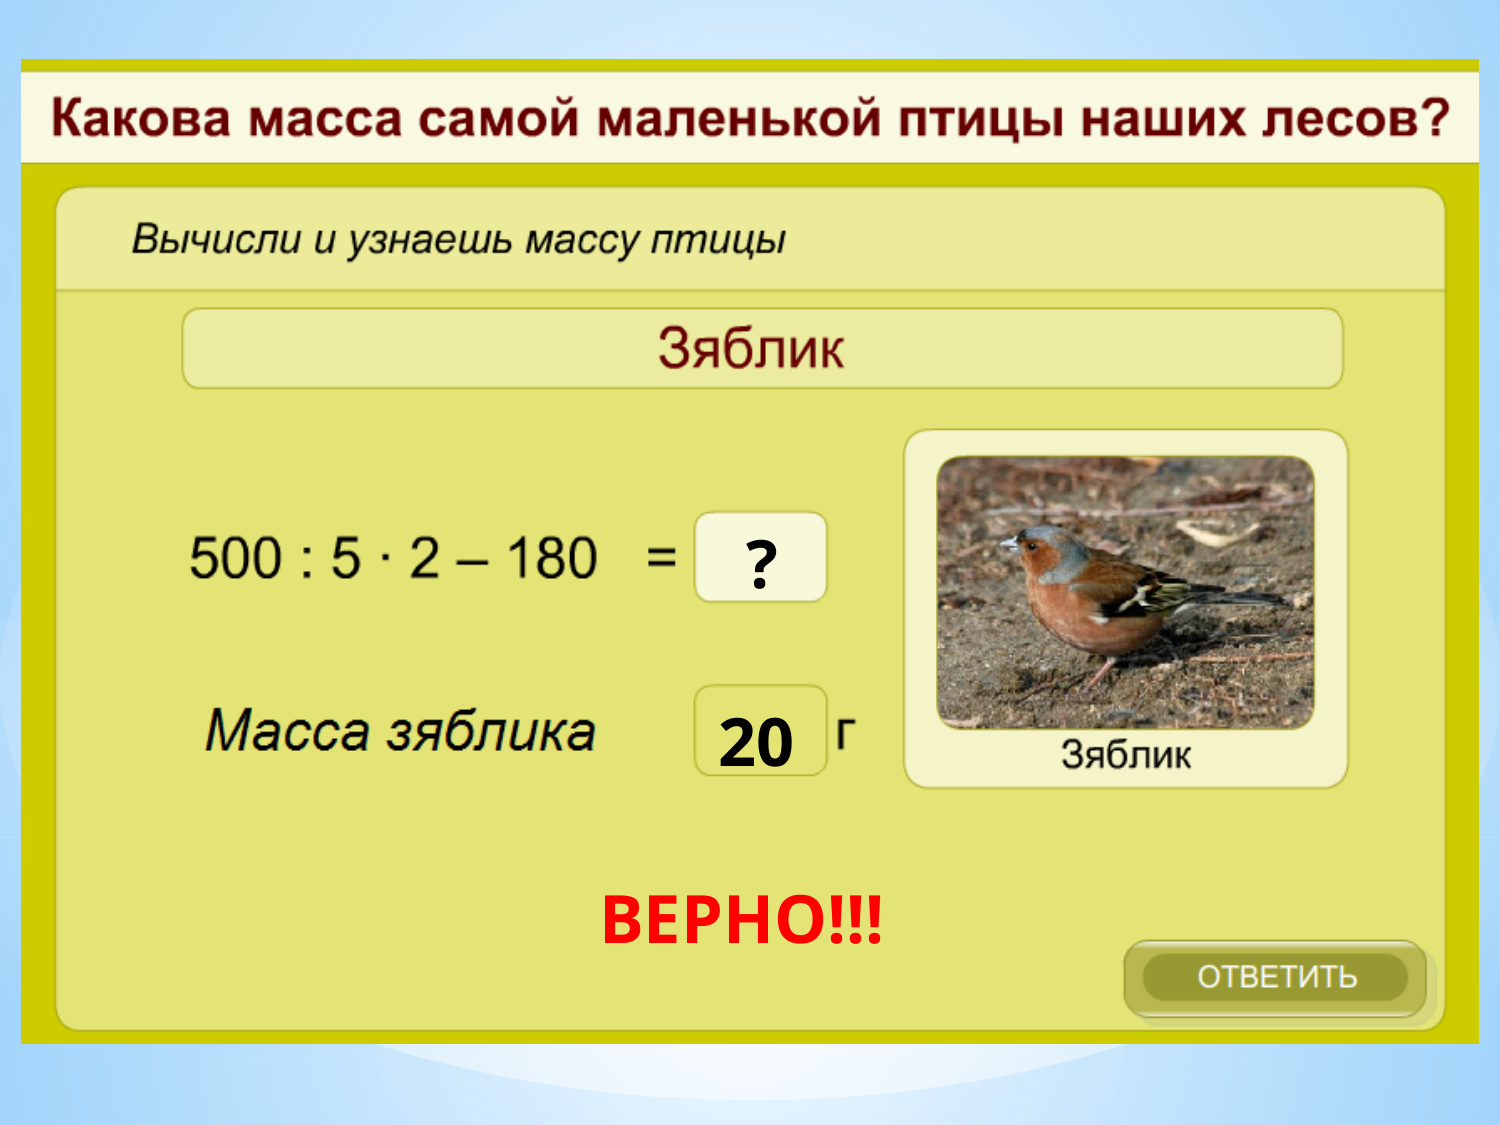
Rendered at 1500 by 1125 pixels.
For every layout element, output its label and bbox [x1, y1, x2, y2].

picture [21, 59, 1479, 1045]
